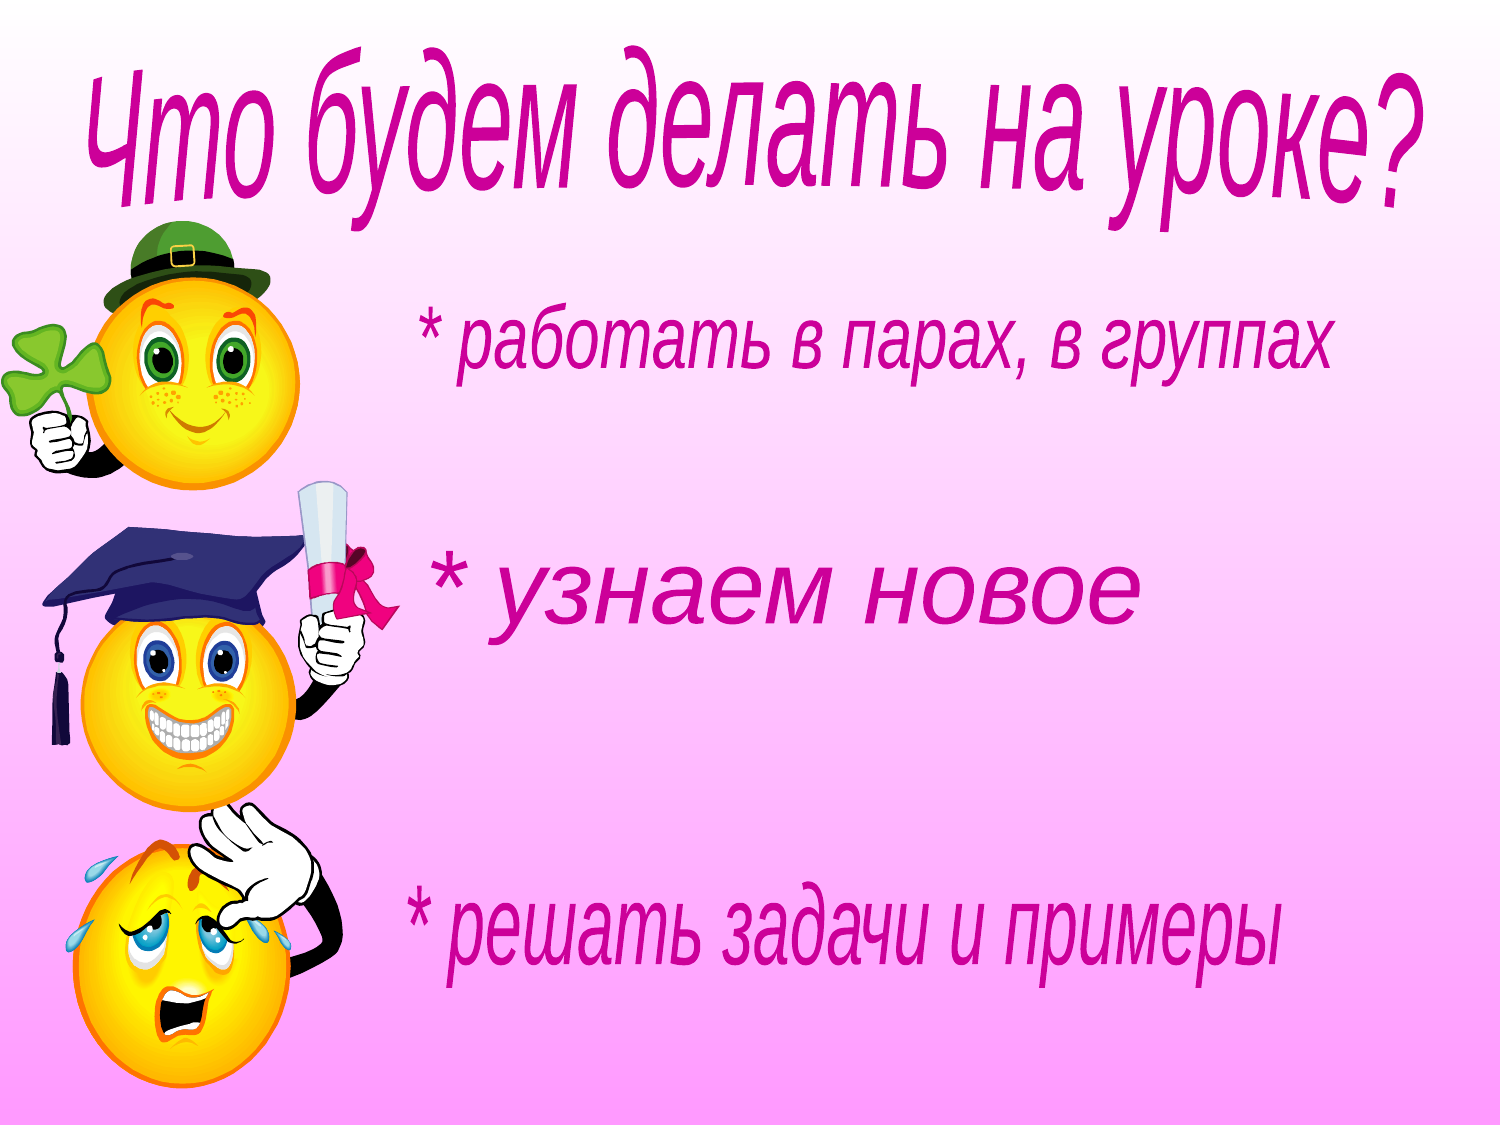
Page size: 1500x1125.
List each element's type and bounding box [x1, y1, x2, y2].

picture [0, 219, 402, 1090]
